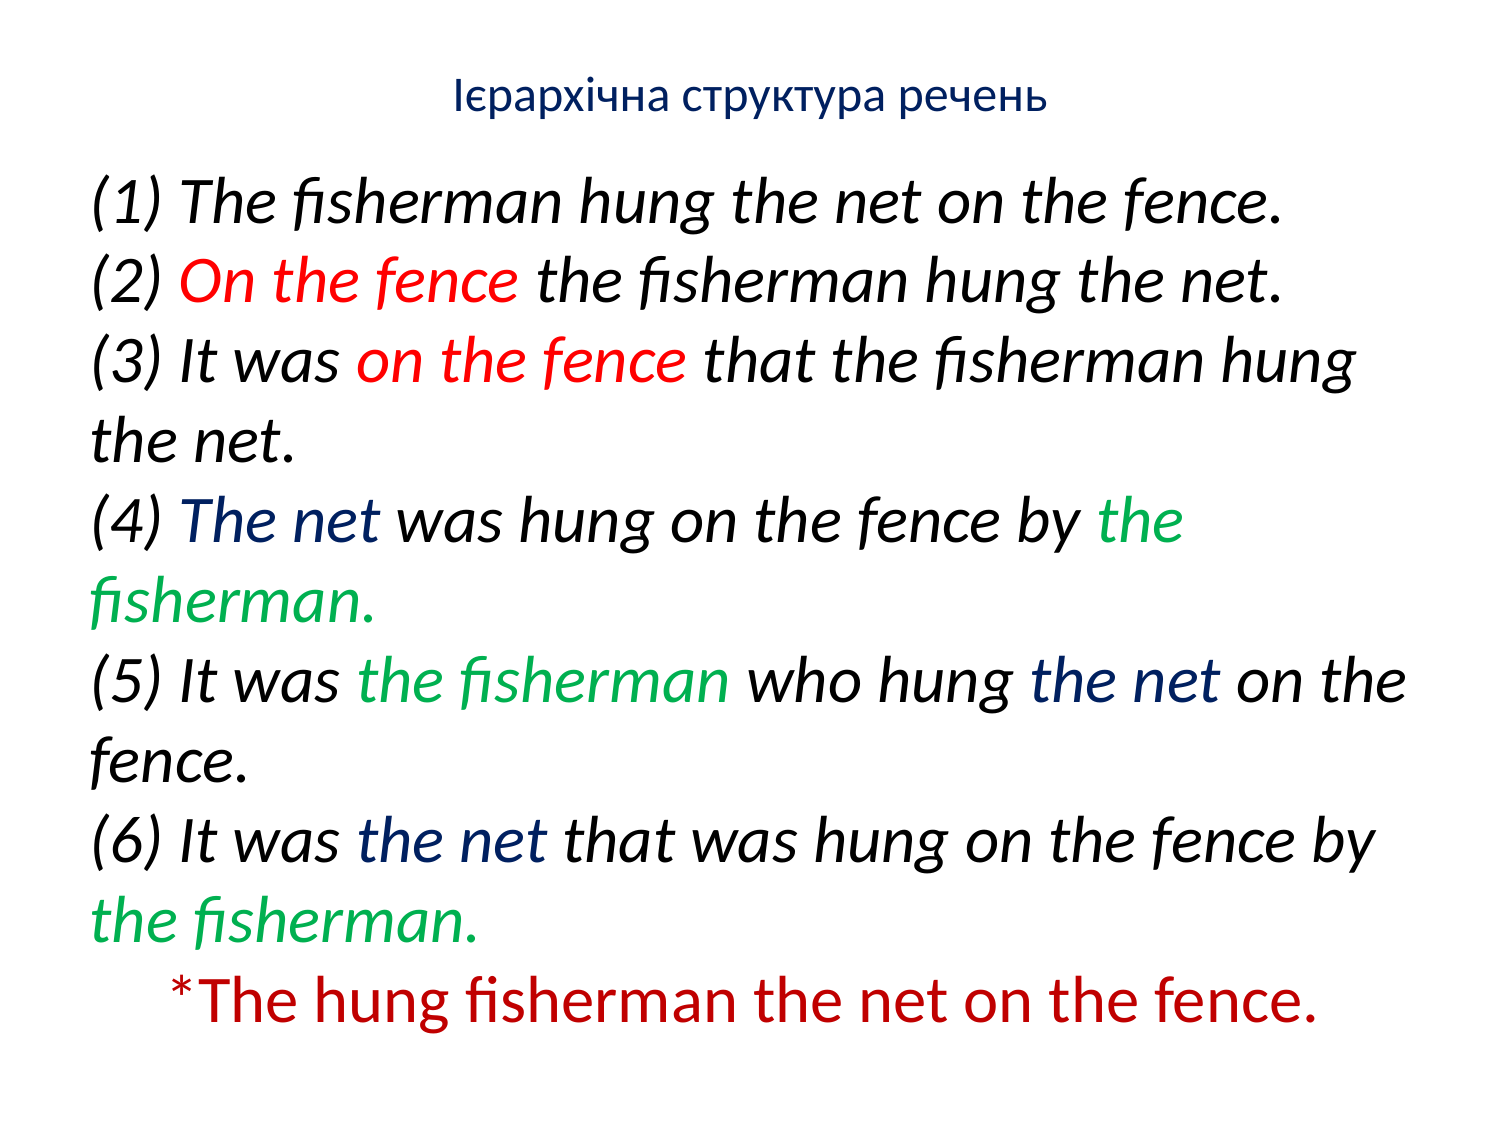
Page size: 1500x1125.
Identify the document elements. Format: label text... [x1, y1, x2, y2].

text_box Ієрархічна структура речень [75, 45, 1425, 138]
text_box (1) The fisherman hung the net on the fence. (2) On the fence the fisherman hung the net. (3) It was on the fence that the fisherman hung the net. (4) The net was hung on the fence by the fisherman. (5) It was the fisherman who hung the net on the fence. (6) It was the net that was hung on the fence by the fisherman. *The hung fisherman the net on the fence. [75, 148, 1425, 1005]
